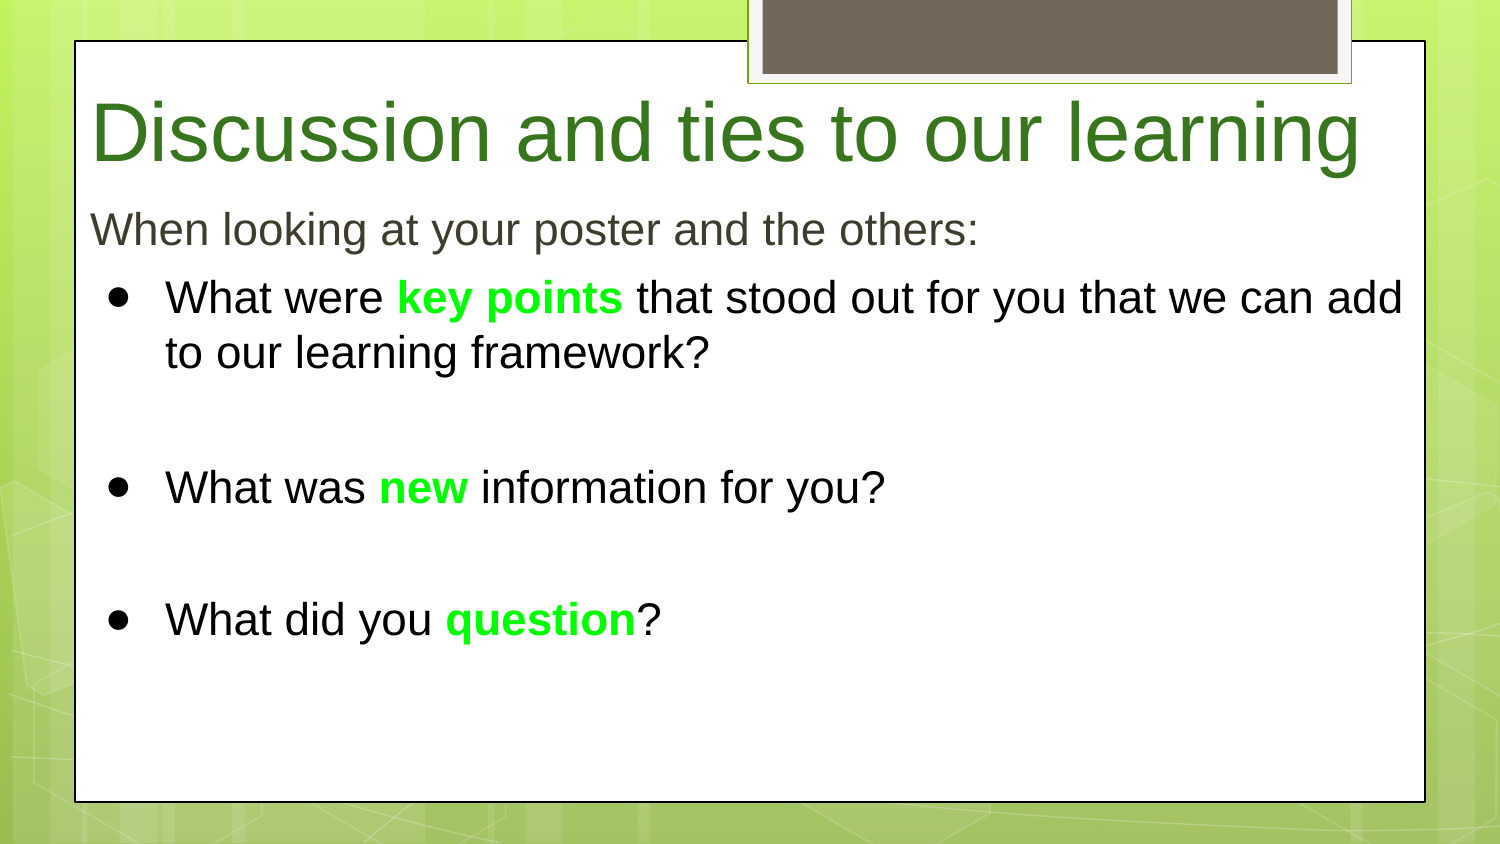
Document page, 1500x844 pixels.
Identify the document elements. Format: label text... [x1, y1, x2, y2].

list When looking at your poster and the others: What were key points that stood out for you that we can add to our learning framework? What was new information for you? What did you question? [75, 185, 1425, 773]
title Discussion and ties to our learning [75, 52, 1425, 185]
